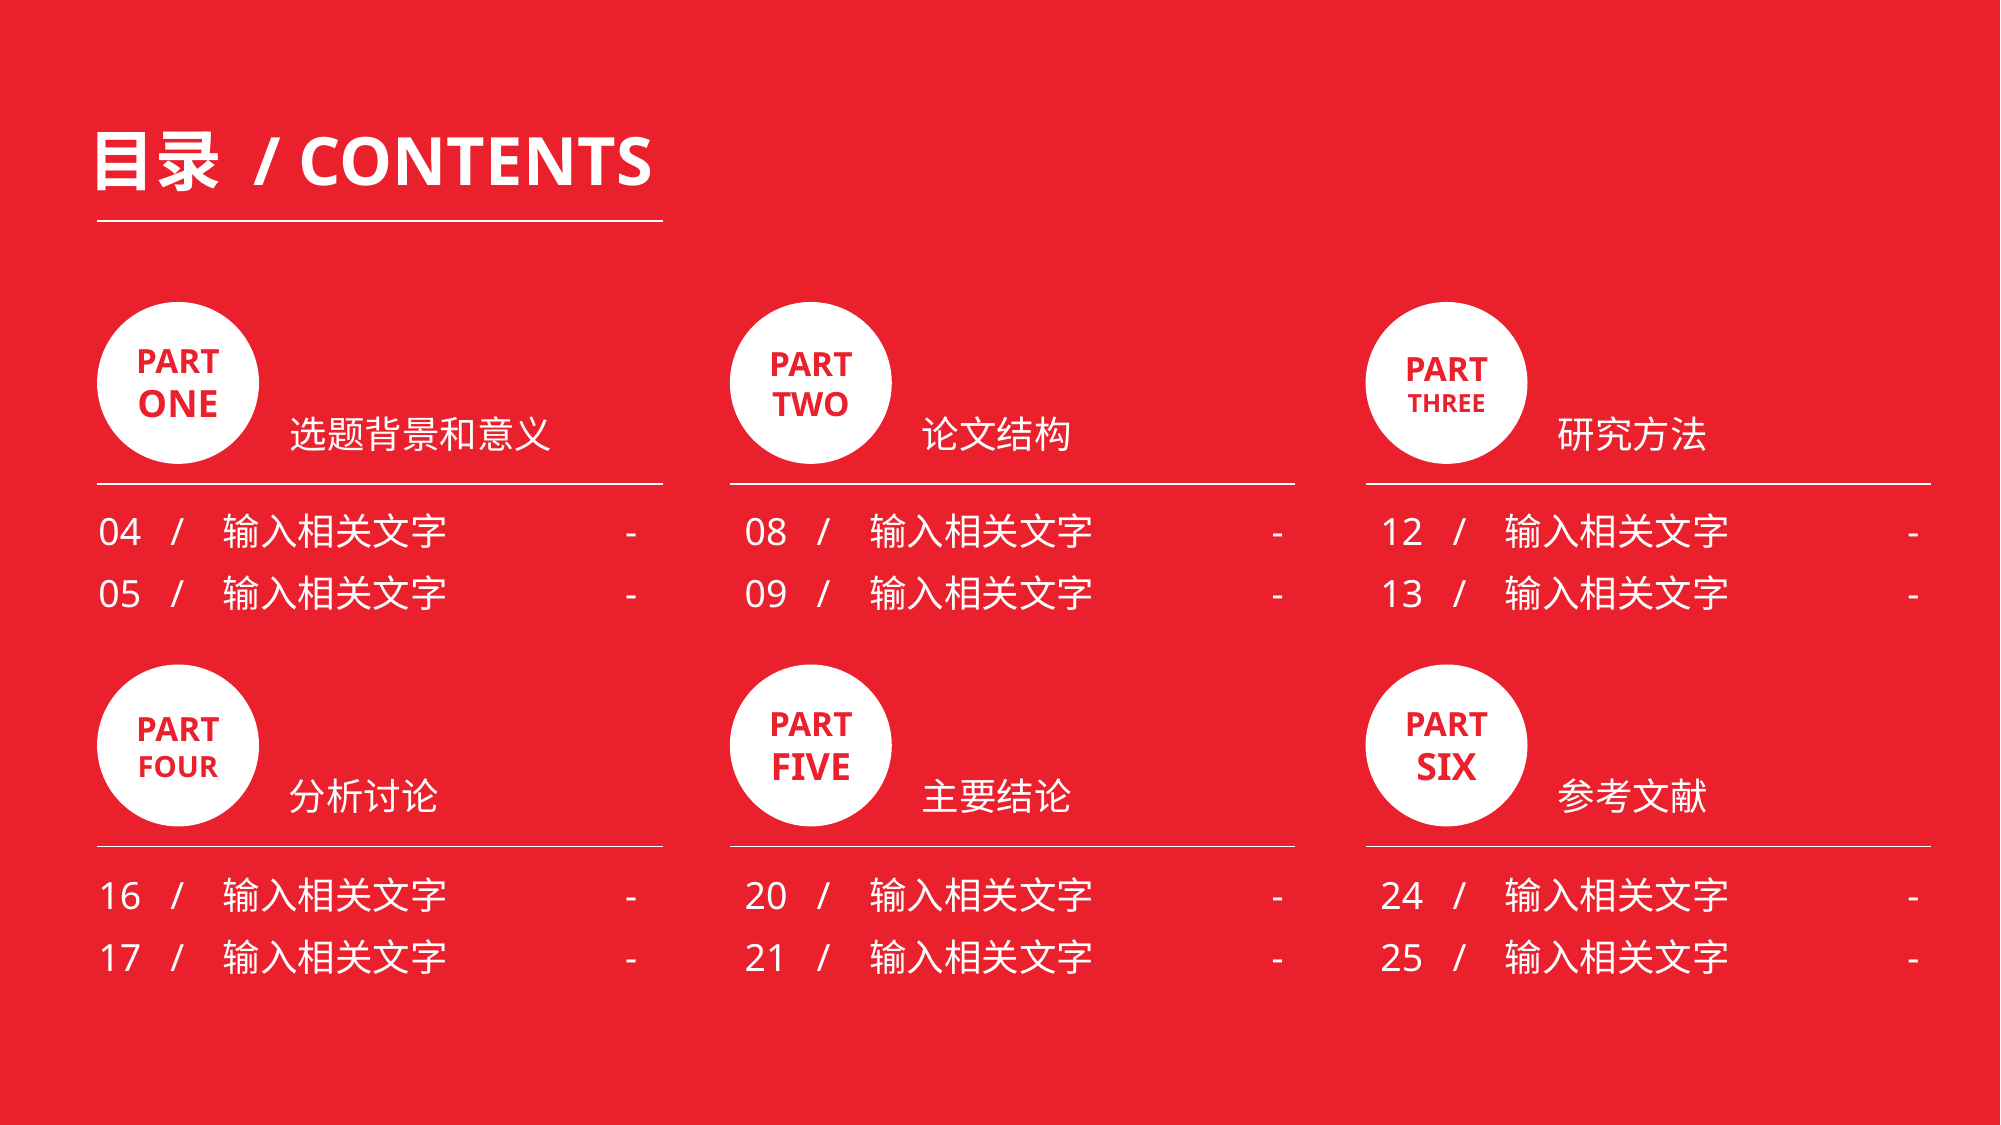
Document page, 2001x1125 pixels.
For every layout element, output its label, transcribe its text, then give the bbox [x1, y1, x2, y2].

text_box 主要结论 [906, 765, 1087, 826]
text_box PART FIVE [728, 663, 893, 828]
text_box PART THREE [1364, 300, 1529, 465]
text_box 21 / 输入相关文字 - [729, 926, 1309, 987]
text_box 05 / 输入相关文字 - [83, 562, 663, 623]
text_box 09 / 输入相关文字 - [729, 562, 1309, 623]
text_box 24 / 输入相关文字 - [1365, 864, 1945, 925]
text_box 13 / 输入相关文字 - [1365, 562, 1945, 623]
text_box PART ONE [96, 300, 261, 465]
text_box 参考文献 [1542, 765, 1723, 826]
text_box 12 / 输入相关文字 - [1365, 500, 1945, 560]
text_box PART TWO [728, 300, 893, 465]
text_box 20 / 输入相关文字 - [729, 864, 1309, 925]
text_box PART FOUR [96, 663, 261, 828]
text_box 08 / 输入相关文字 - [729, 500, 1309, 560]
text_box 17 / 输入相关文字 - [83, 926, 663, 987]
text_box 选题背景和意义 [274, 403, 567, 463]
text_box PART SIX [1364, 663, 1529, 828]
text_box 研究方法 [1542, 403, 1723, 463]
text_box 04 / 输入相关文字 - [83, 500, 663, 560]
text_box 分析讨论 [274, 765, 454, 826]
text_box 25 / 输入相关文字 - [1365, 926, 1945, 987]
text_box 16 / 输入相关文字 - [83, 864, 663, 925]
text_box 论文结构 [906, 403, 1087, 463]
text_box 目录 / CONTENTS [74, 111, 668, 206]
